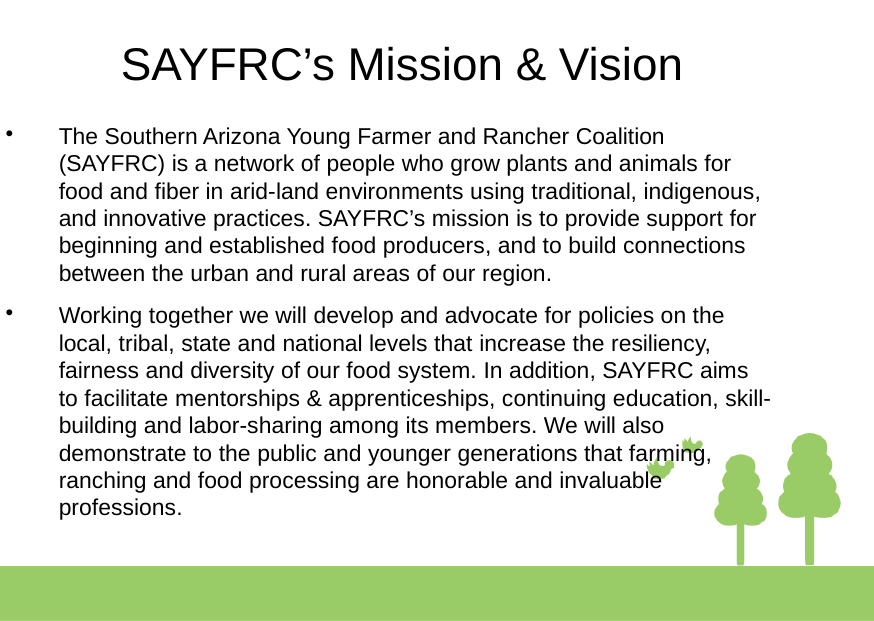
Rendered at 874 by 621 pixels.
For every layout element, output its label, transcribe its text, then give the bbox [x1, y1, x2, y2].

picture [0, 0, 874, 621]
text_box The Southern Arizona Young Farmer and Rancher Coalition (SAYFRC) is a network of people who grow plants and animals for food and fiber in arid-land environments using traditional, indigenous, and innovative practices. SAYFRC’s mission is to provide support for beginning and established food producers, and to build connections between the urban and rural areas of our region. Working together we will develop and advocate for policies on the local, tribal, state and national levels that​​ increase the resiliency, fairness and diversity of our food system. In addition, SAYFRC aims to facilitate mentorships & apprenticeships, continuing education, skill-building and labor-sharing among its members. We will also demonstrate to the public and younger generations that farming, ranching and food processing are honorable and invaluable professions​. [0, 121, 775, 481]
text_box SAYFRC’s Mission & Vision [8, 10, 796, 114]
